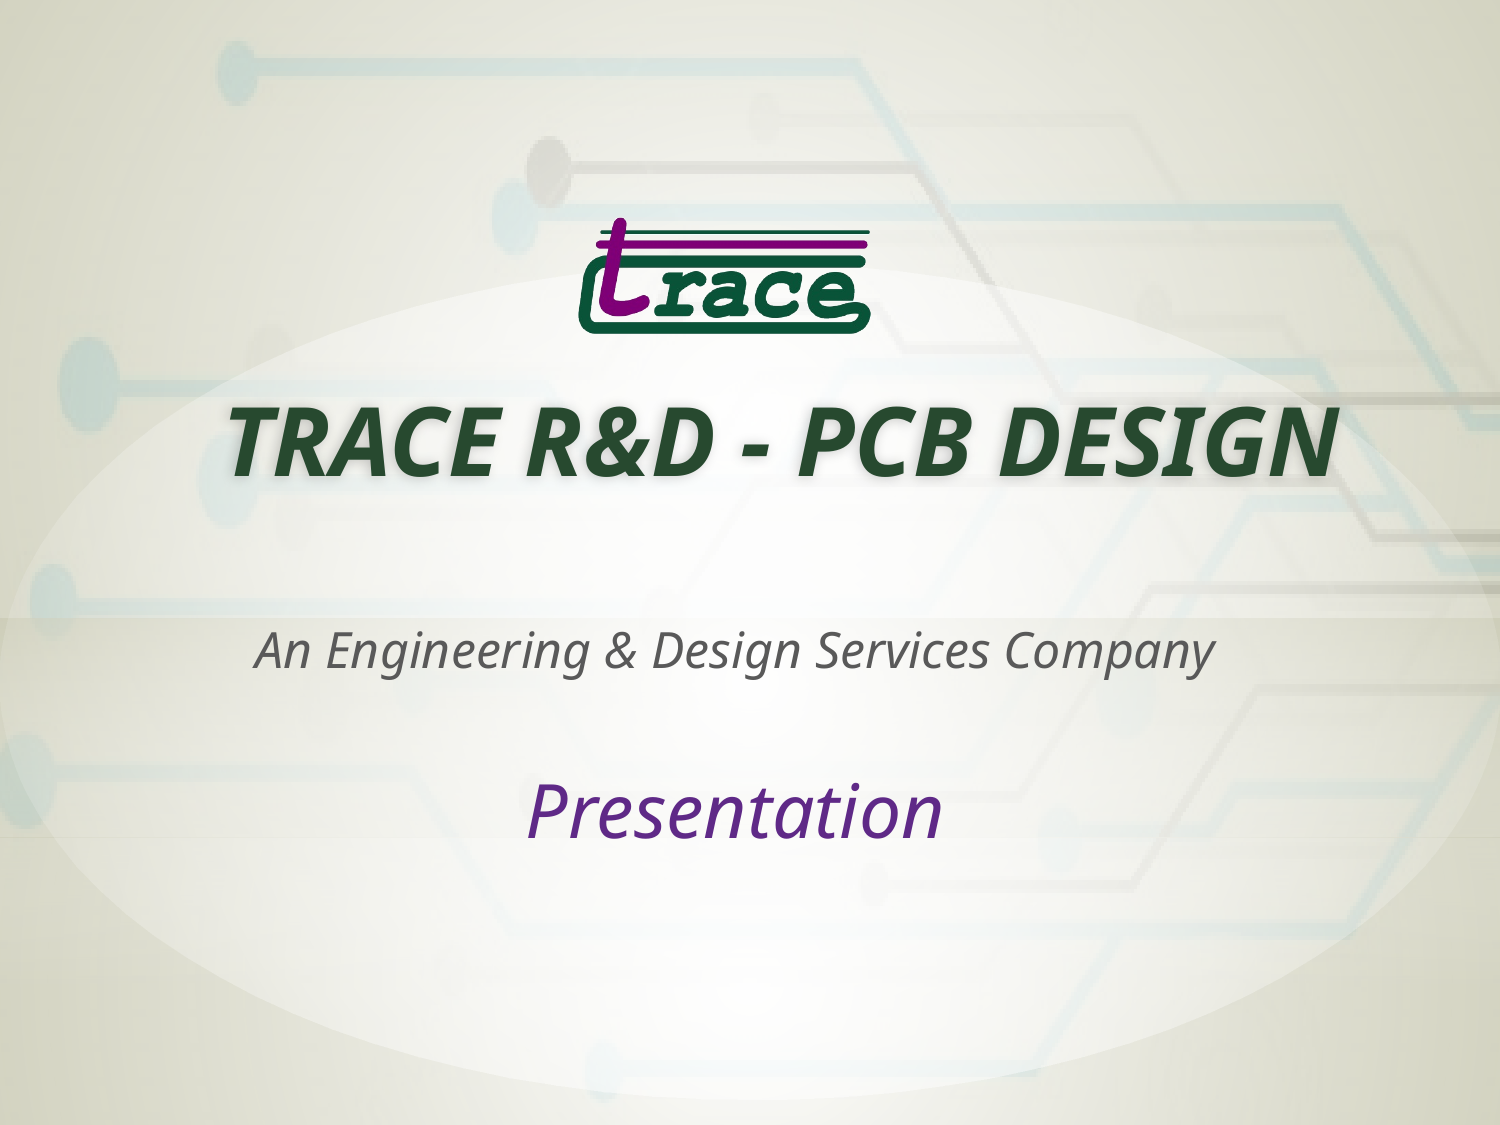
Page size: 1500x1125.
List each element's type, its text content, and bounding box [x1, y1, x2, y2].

list An Engineering & Design Services Company Presentation [206, 479, 1257, 1050]
title TRACE R&D - PCB DESIGN [198, 373, 1365, 561]
picture [572, 172, 874, 386]
